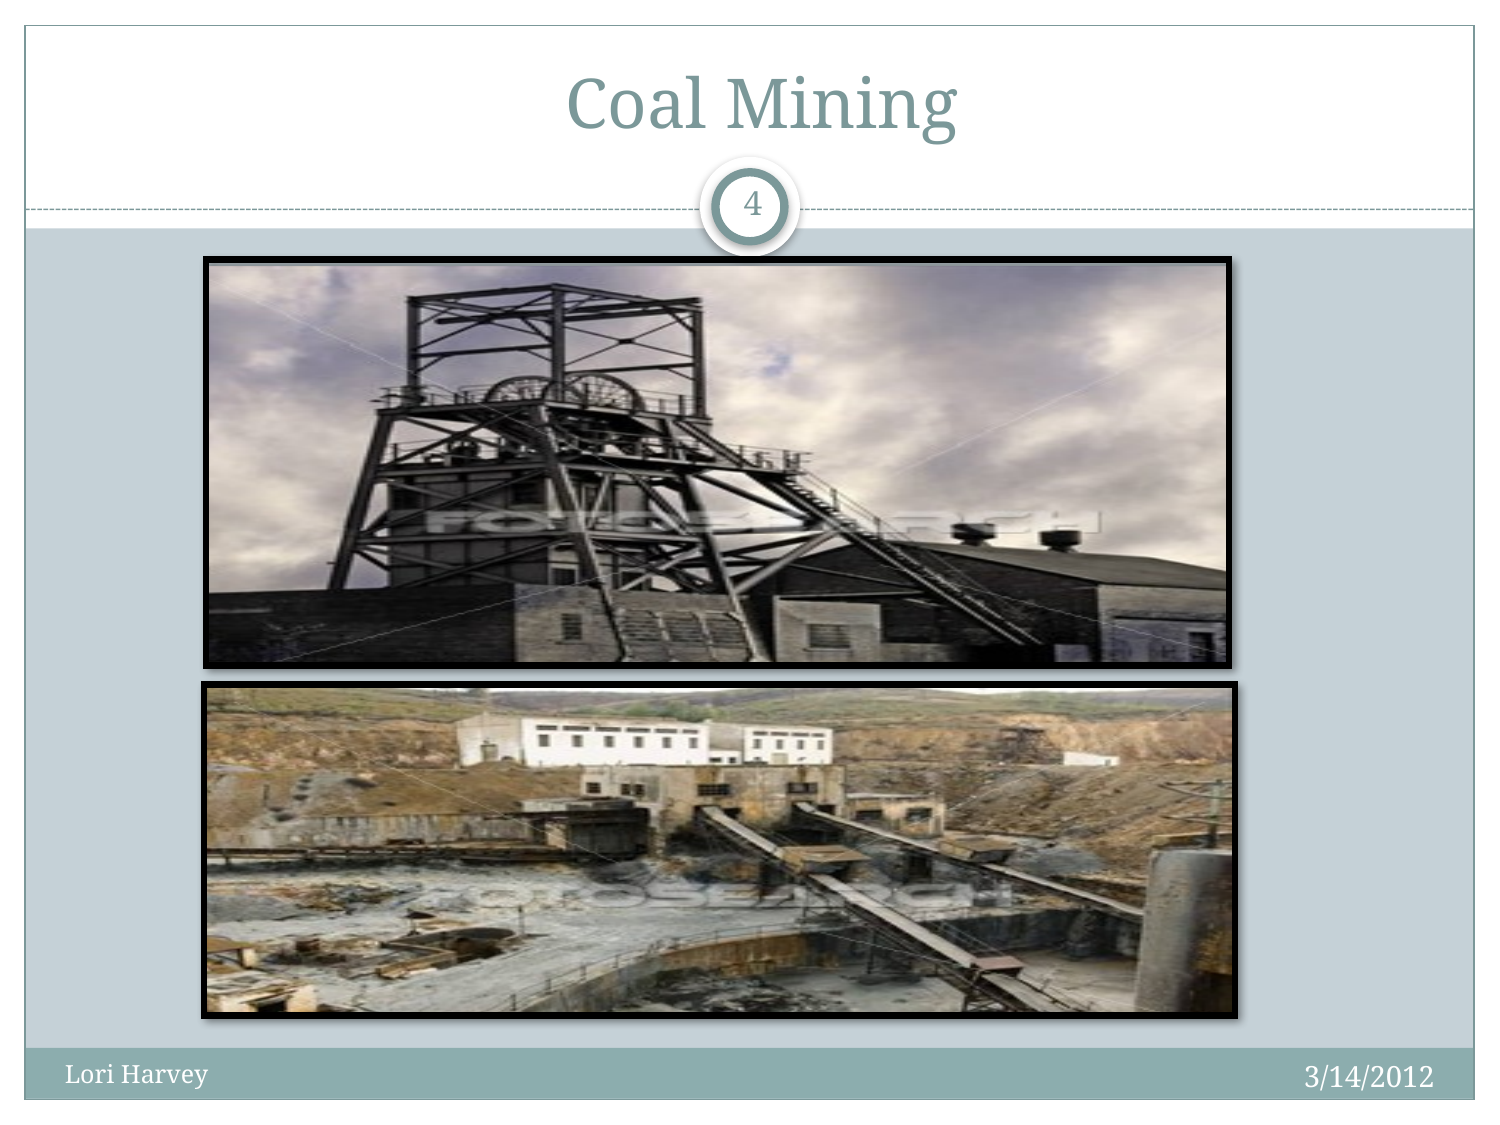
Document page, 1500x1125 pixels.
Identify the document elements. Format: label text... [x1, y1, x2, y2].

title Coal Mining [87, 50, 1438, 150]
footer Lori Harvey [50, 1051, 638, 1112]
picture [206, 687, 1233, 1013]
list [208, 262, 1227, 663]
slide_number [950, 1050, 1450, 1111]
slide_number 4 [715, 168, 791, 241]
